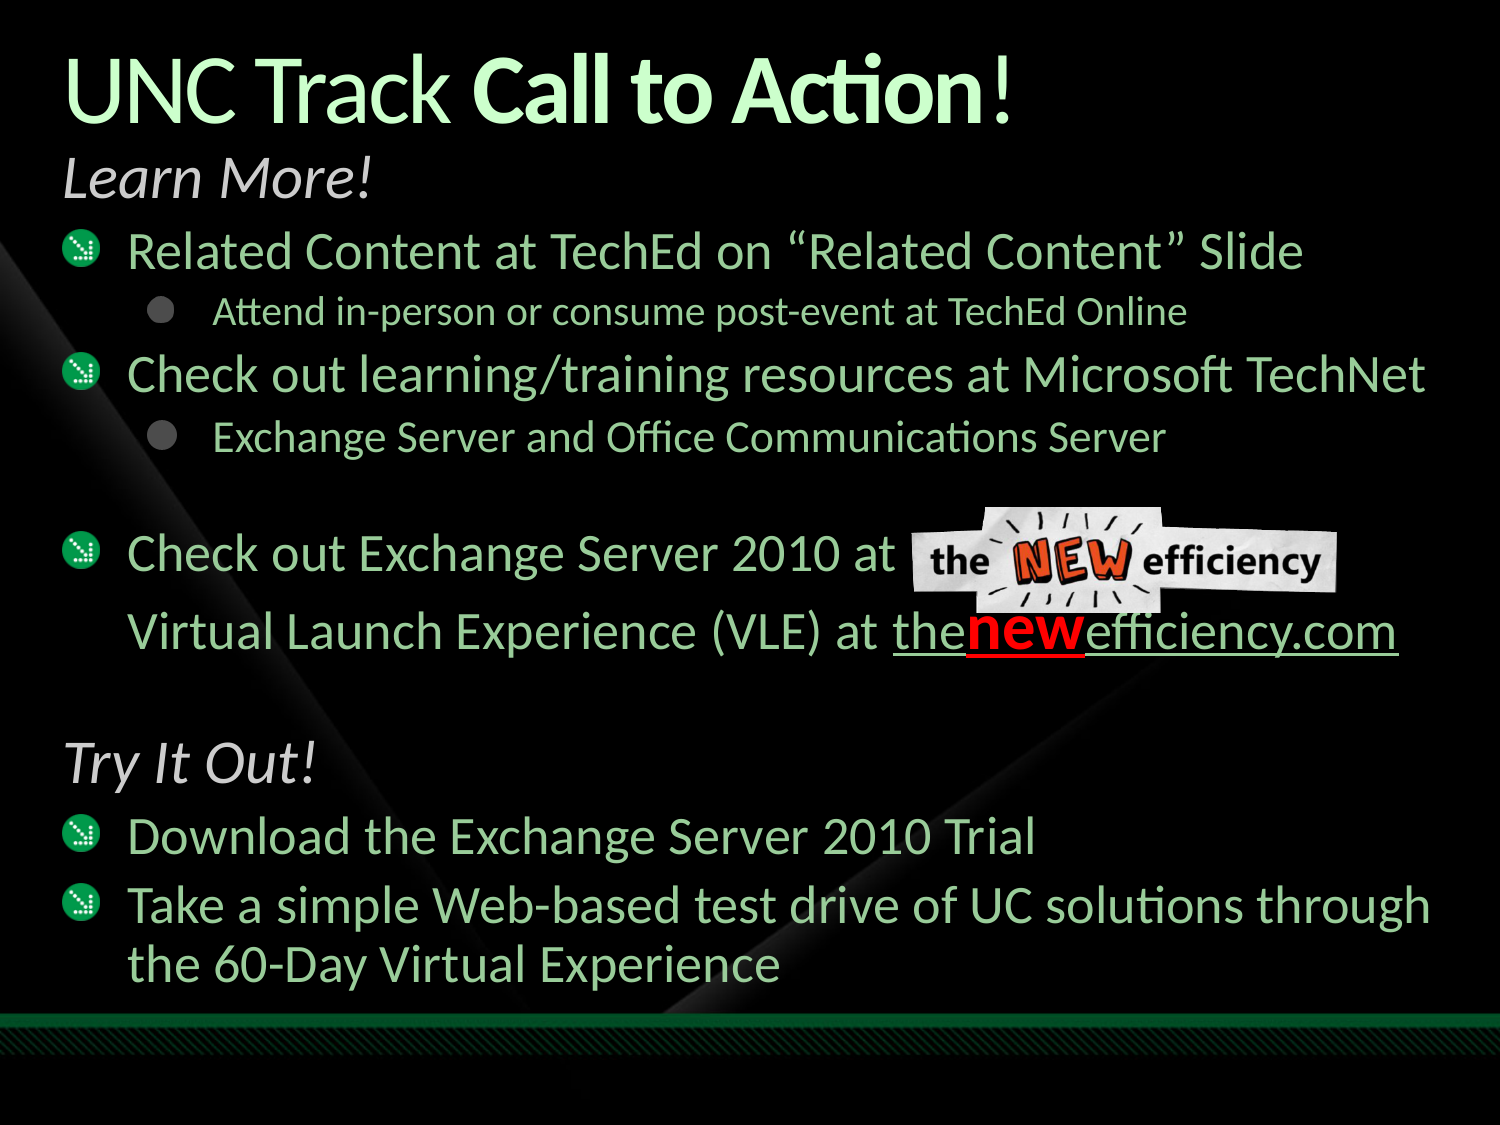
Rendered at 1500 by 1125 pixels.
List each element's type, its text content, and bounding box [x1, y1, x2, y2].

picture [0, 0, 1500, 1125]
list Learn More! Related Content at TechEd on “Related Content” Slide Attend in-person or consume post-event at TechEd Online Check out learning/training resources at Microsoft TechNet Exchange Server and Office Communications Server Check out Exchange Server 2010 at Virtual Launch Experience (VLE) at thenewefficiency.com Try It Out! Download the Exchange Server 2010 Trial Take a simple Web-based test drive of UC solutions through the 60-Day Virtual Experience [62, 144, 1450, 1026]
title UNC Track Call to Action! [62, 37, 1438, 144]
